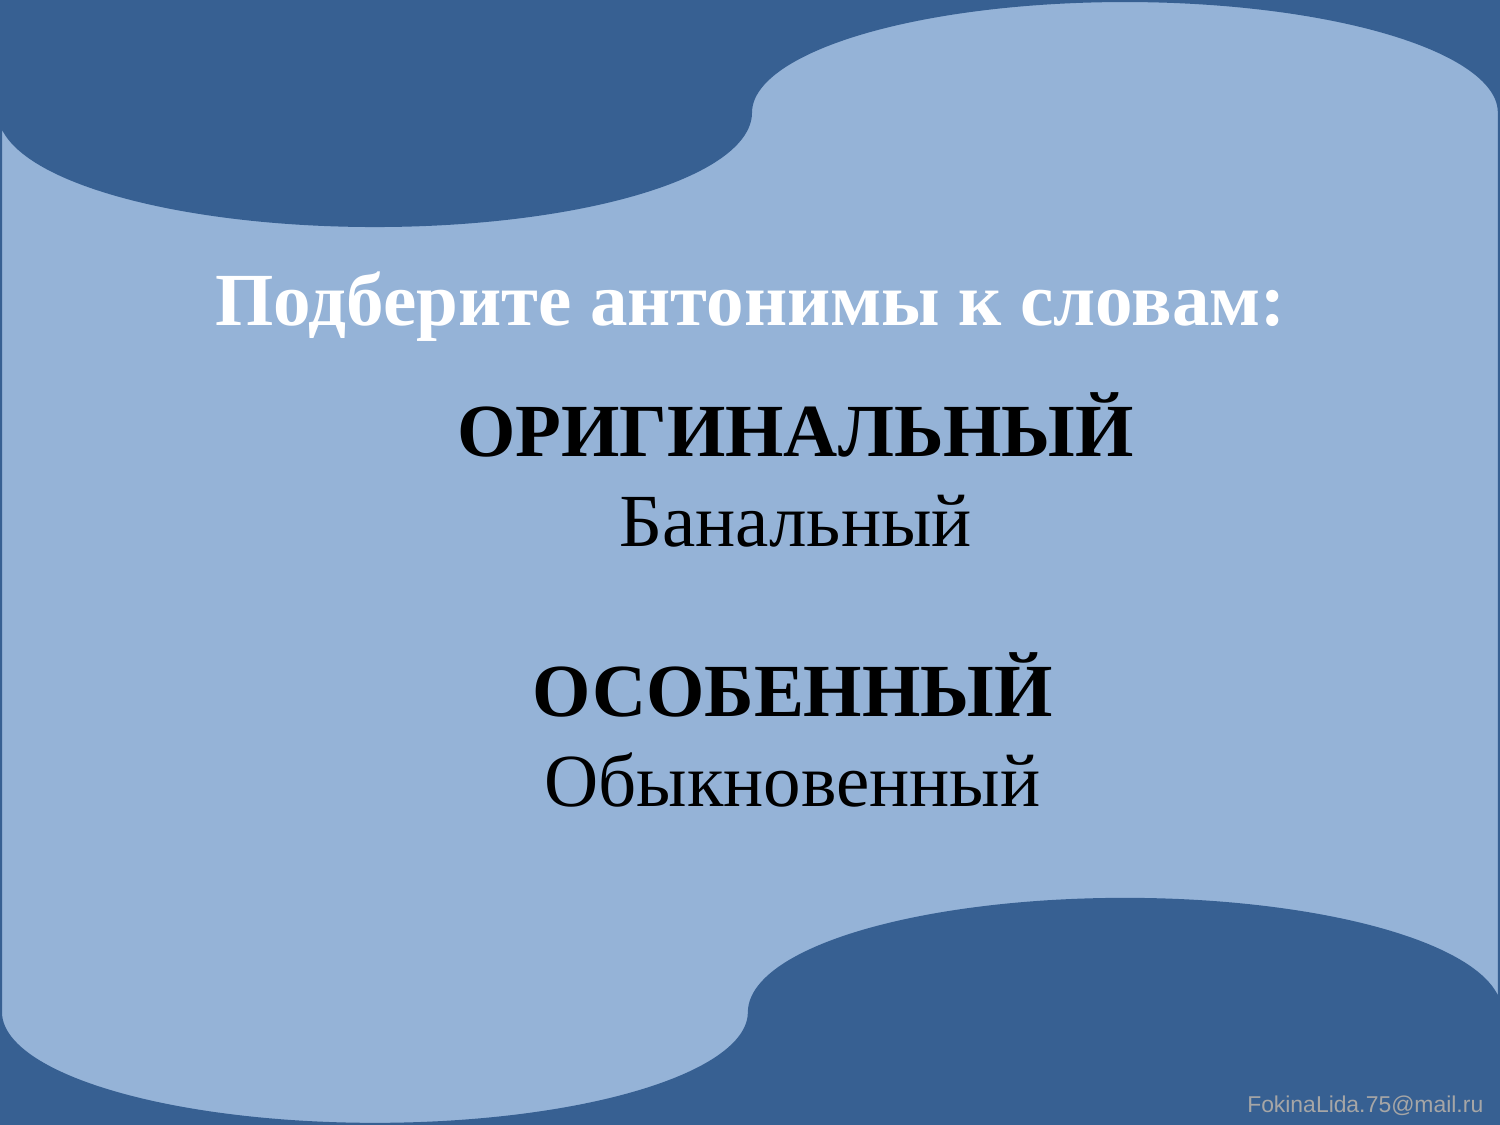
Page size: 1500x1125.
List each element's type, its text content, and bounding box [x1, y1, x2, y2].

text_box ОСОБЕННЫЙ Обыкновенный [407, 634, 1122, 830]
text_box ОРИГИНАЛЬНЫЙ Банальный [371, 374, 1164, 570]
text_box Подберите антонимы к словам: [200, 243, 1320, 349]
